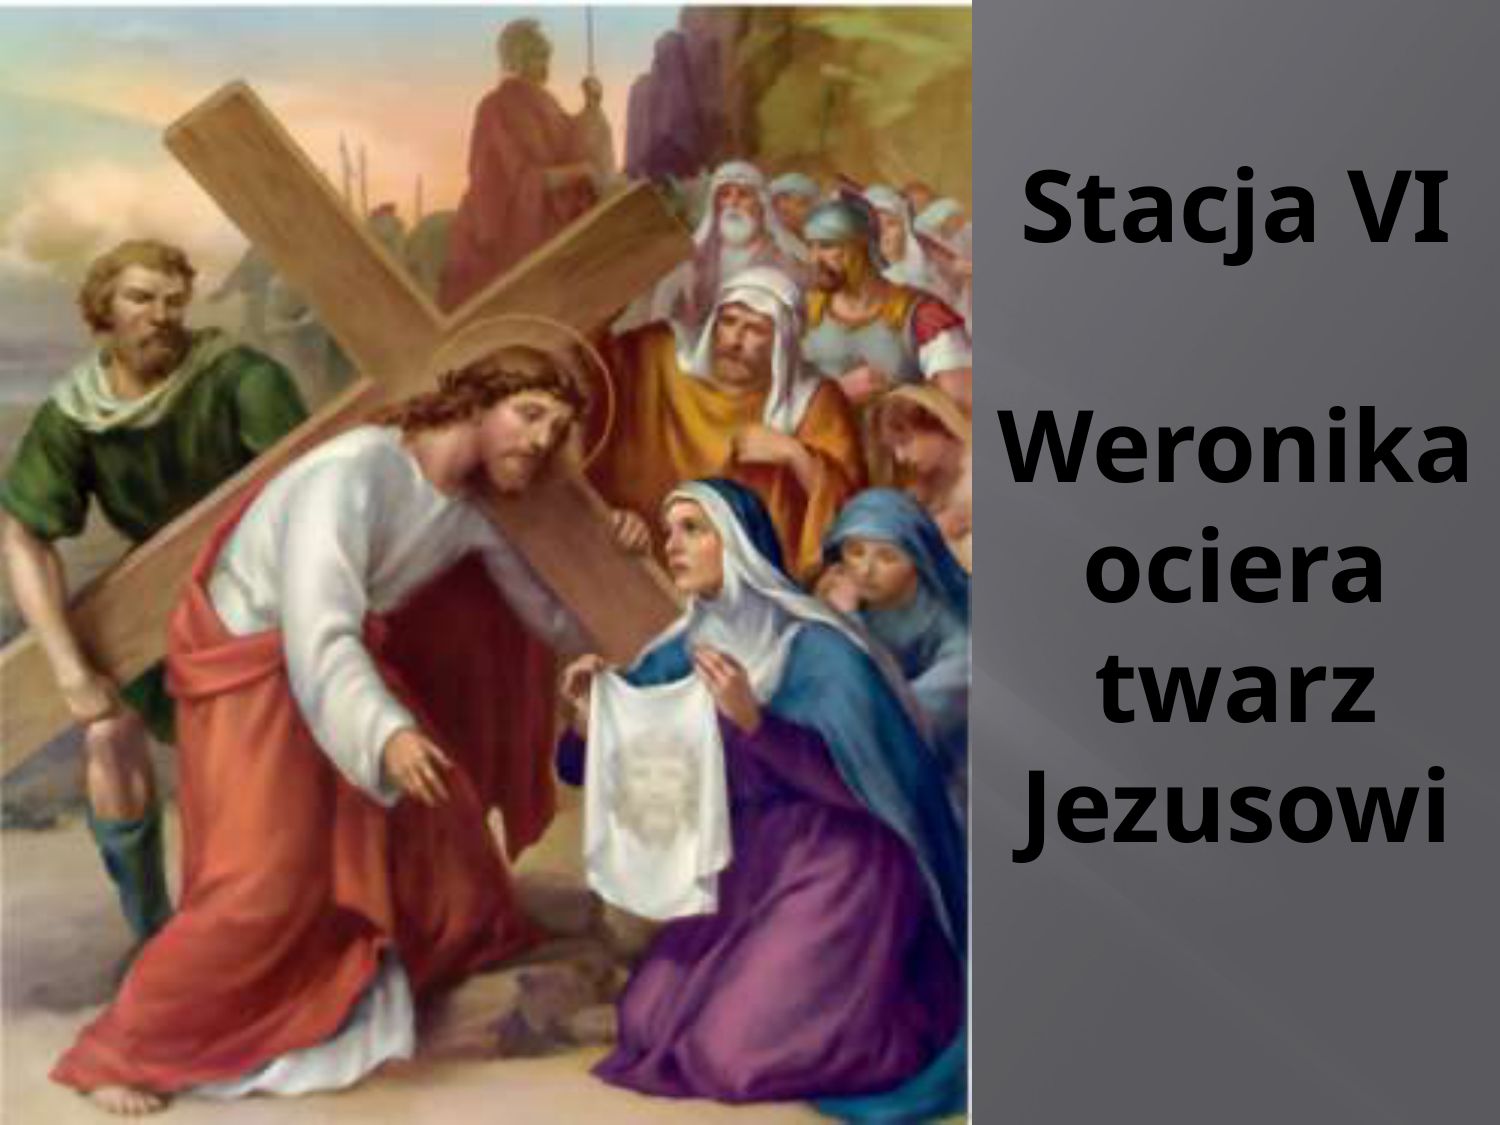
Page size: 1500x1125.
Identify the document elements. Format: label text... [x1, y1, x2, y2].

picture [0, 0, 972, 1125]
title Stacja VI Weronika ociera twarz Jezusowi [972, 0, 1500, 1125]
